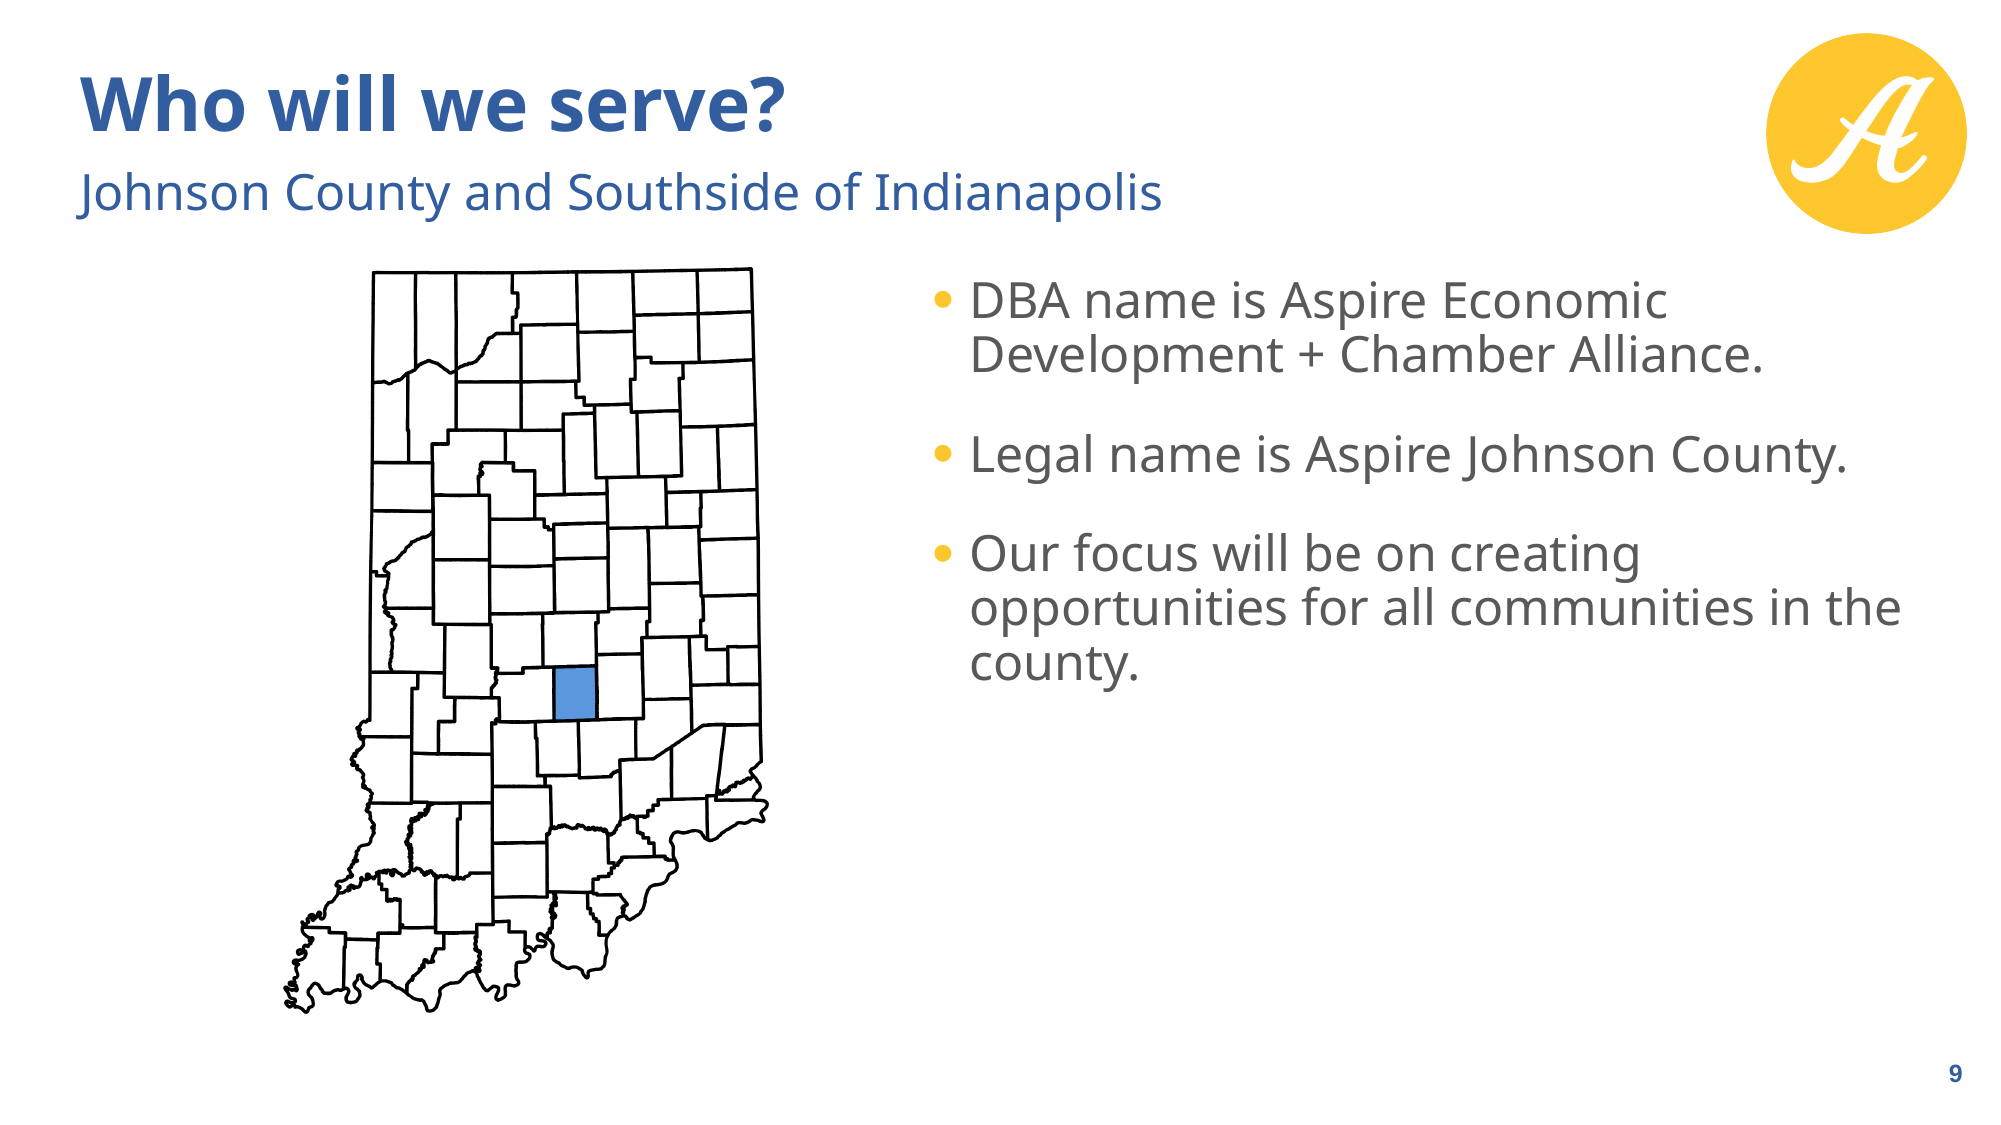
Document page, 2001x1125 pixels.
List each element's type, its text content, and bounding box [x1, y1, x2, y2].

picture [1766, 33, 1967, 234]
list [283, 267, 769, 1014]
list DBA name is Aspire Economic Development + Chamber Alliance. Legal name is Aspire Johnson County. Our focus will be on creating opportunities for all communities in the county. [917, 267, 1936, 1014]
title Who will we serve? [64, 22, 1863, 156]
slide_number 9 [1527, 1042, 1978, 1103]
list Johnson County and Southside of Indianapolis [64, 159, 1863, 230]
